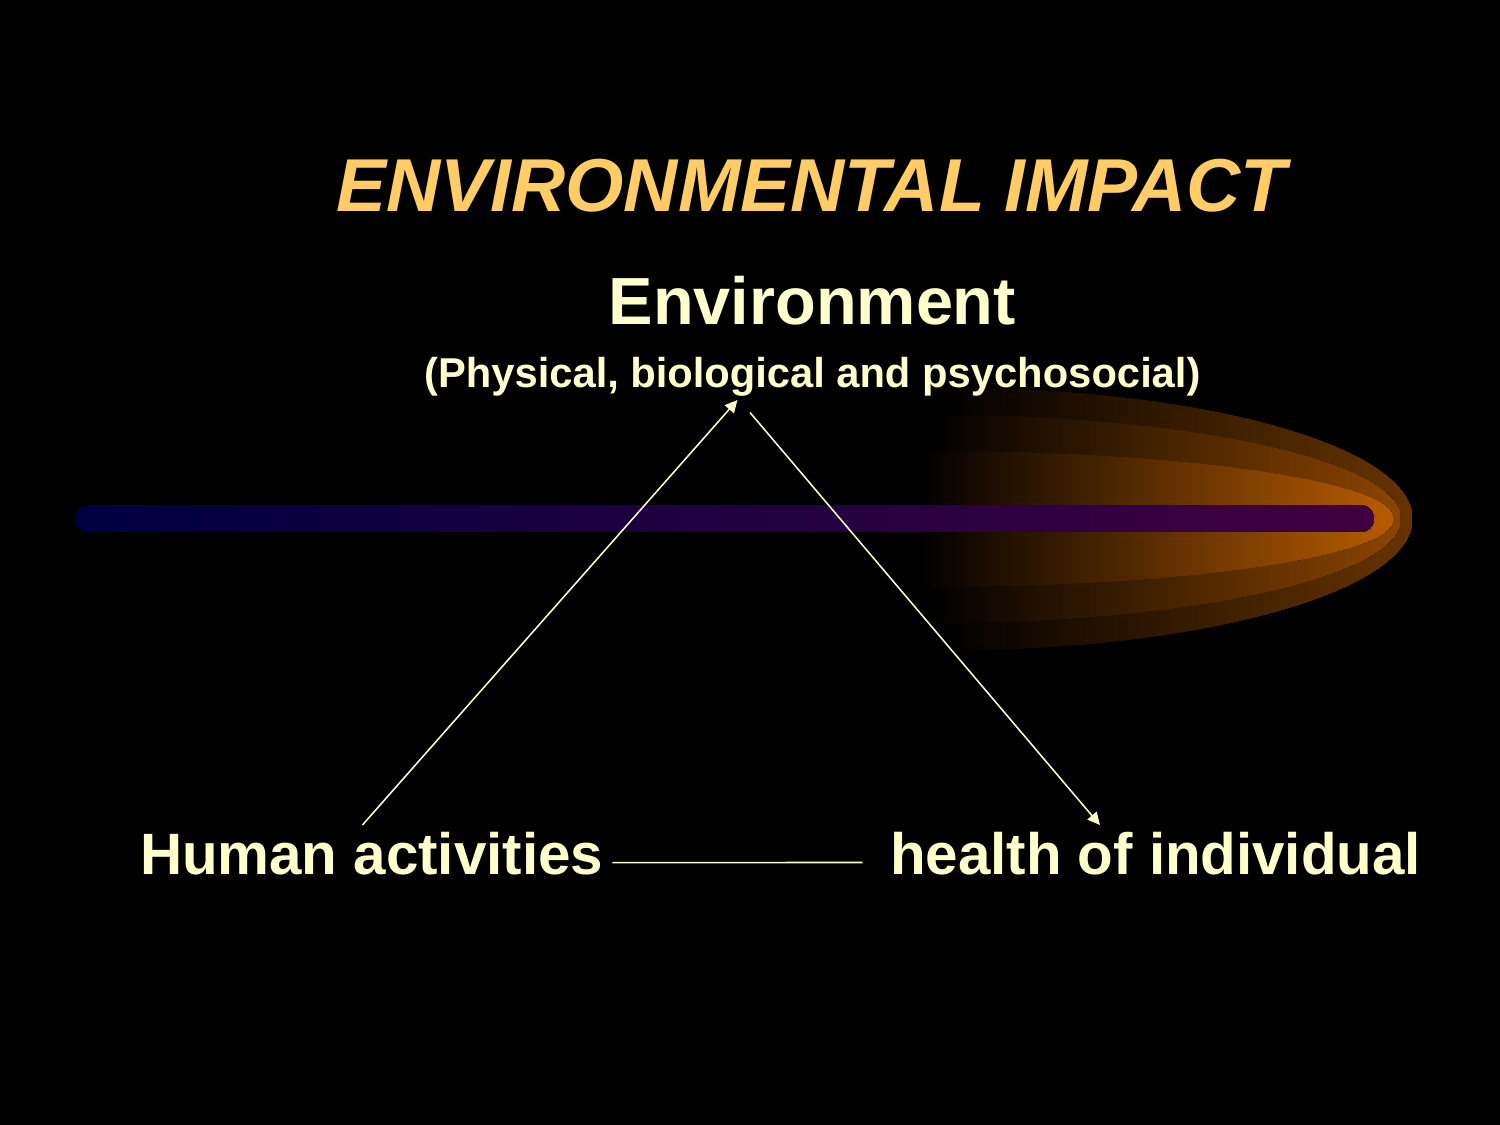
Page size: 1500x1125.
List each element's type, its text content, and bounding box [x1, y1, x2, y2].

subtitle Environment (Physical, biological and psychosocial) Human activities health of individual [124, 249, 1500, 1026]
title ENVIRONMENTAL IMPACT [49, 49, 1326, 238]
text_box [749, 412, 1100, 826]
text_box [362, 399, 738, 826]
